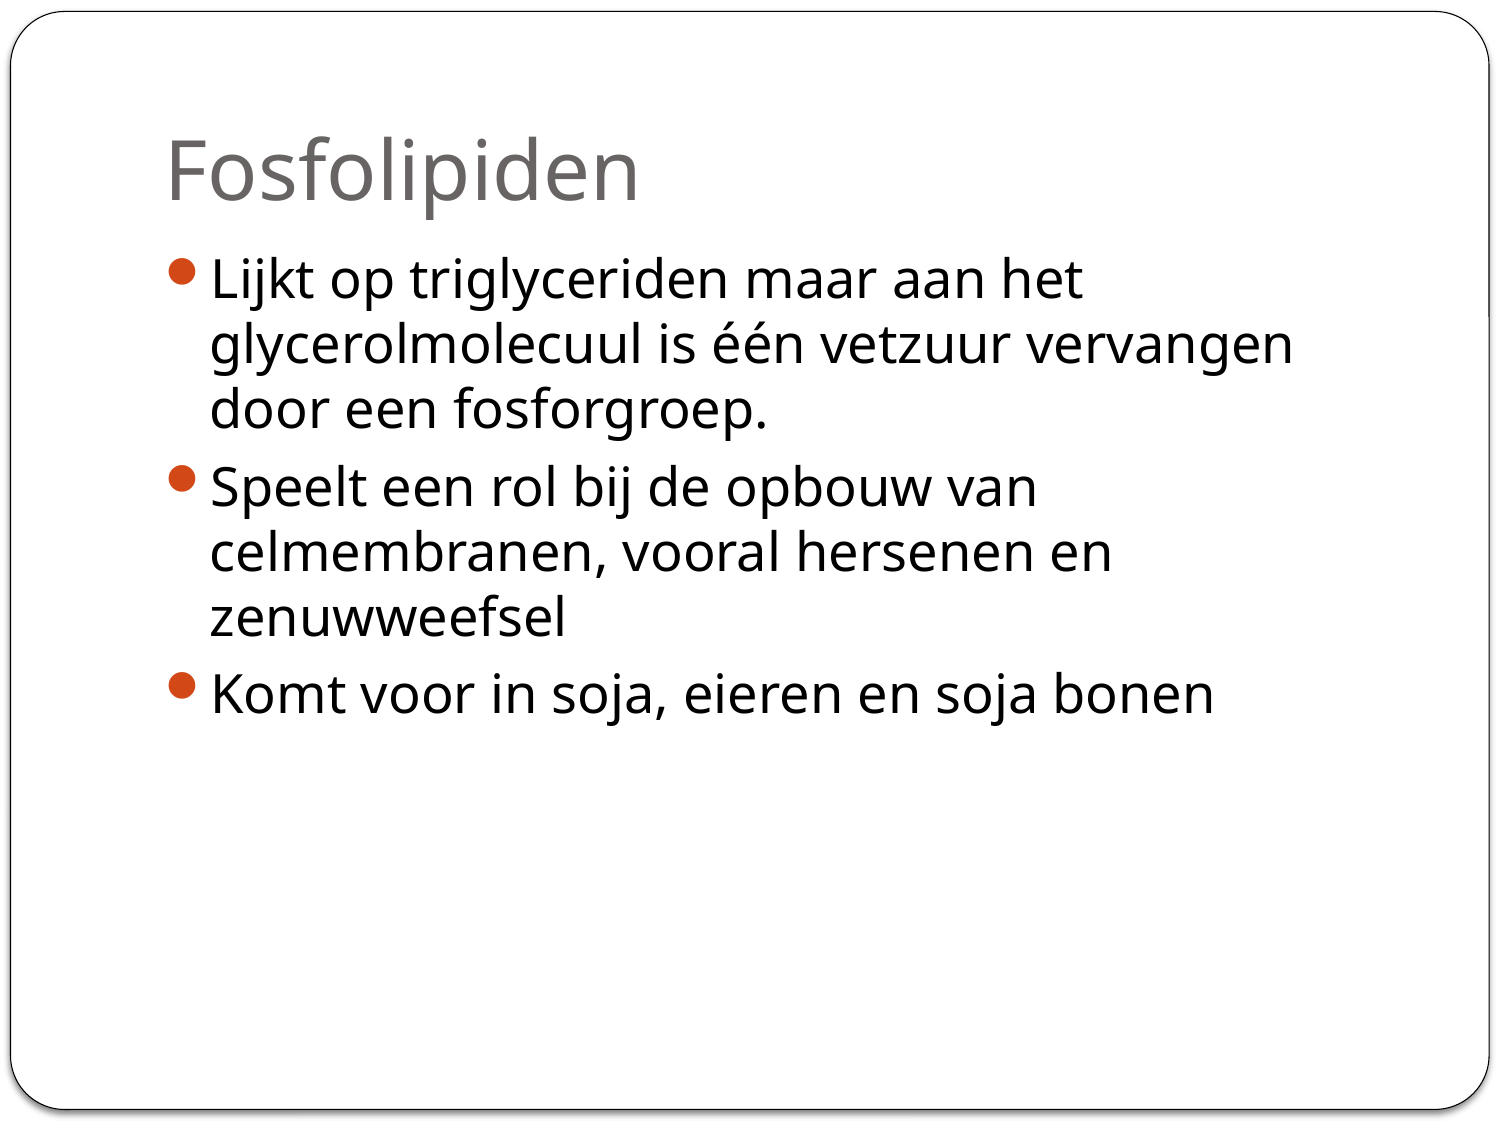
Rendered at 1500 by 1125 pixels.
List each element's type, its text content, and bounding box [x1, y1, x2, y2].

list Lijkt op triglyceriden maar aan het glycerolmolecuul is één vetzuur vervangen door een fosforgroep. Speelt een rol bij de opbouw van celmembranen, vooral hersenen en zenuwweefsel Komt voor in soja, eieren en soja bonen [150, 237, 1425, 988]
title Fosfolipiden [150, 45, 1425, 233]
